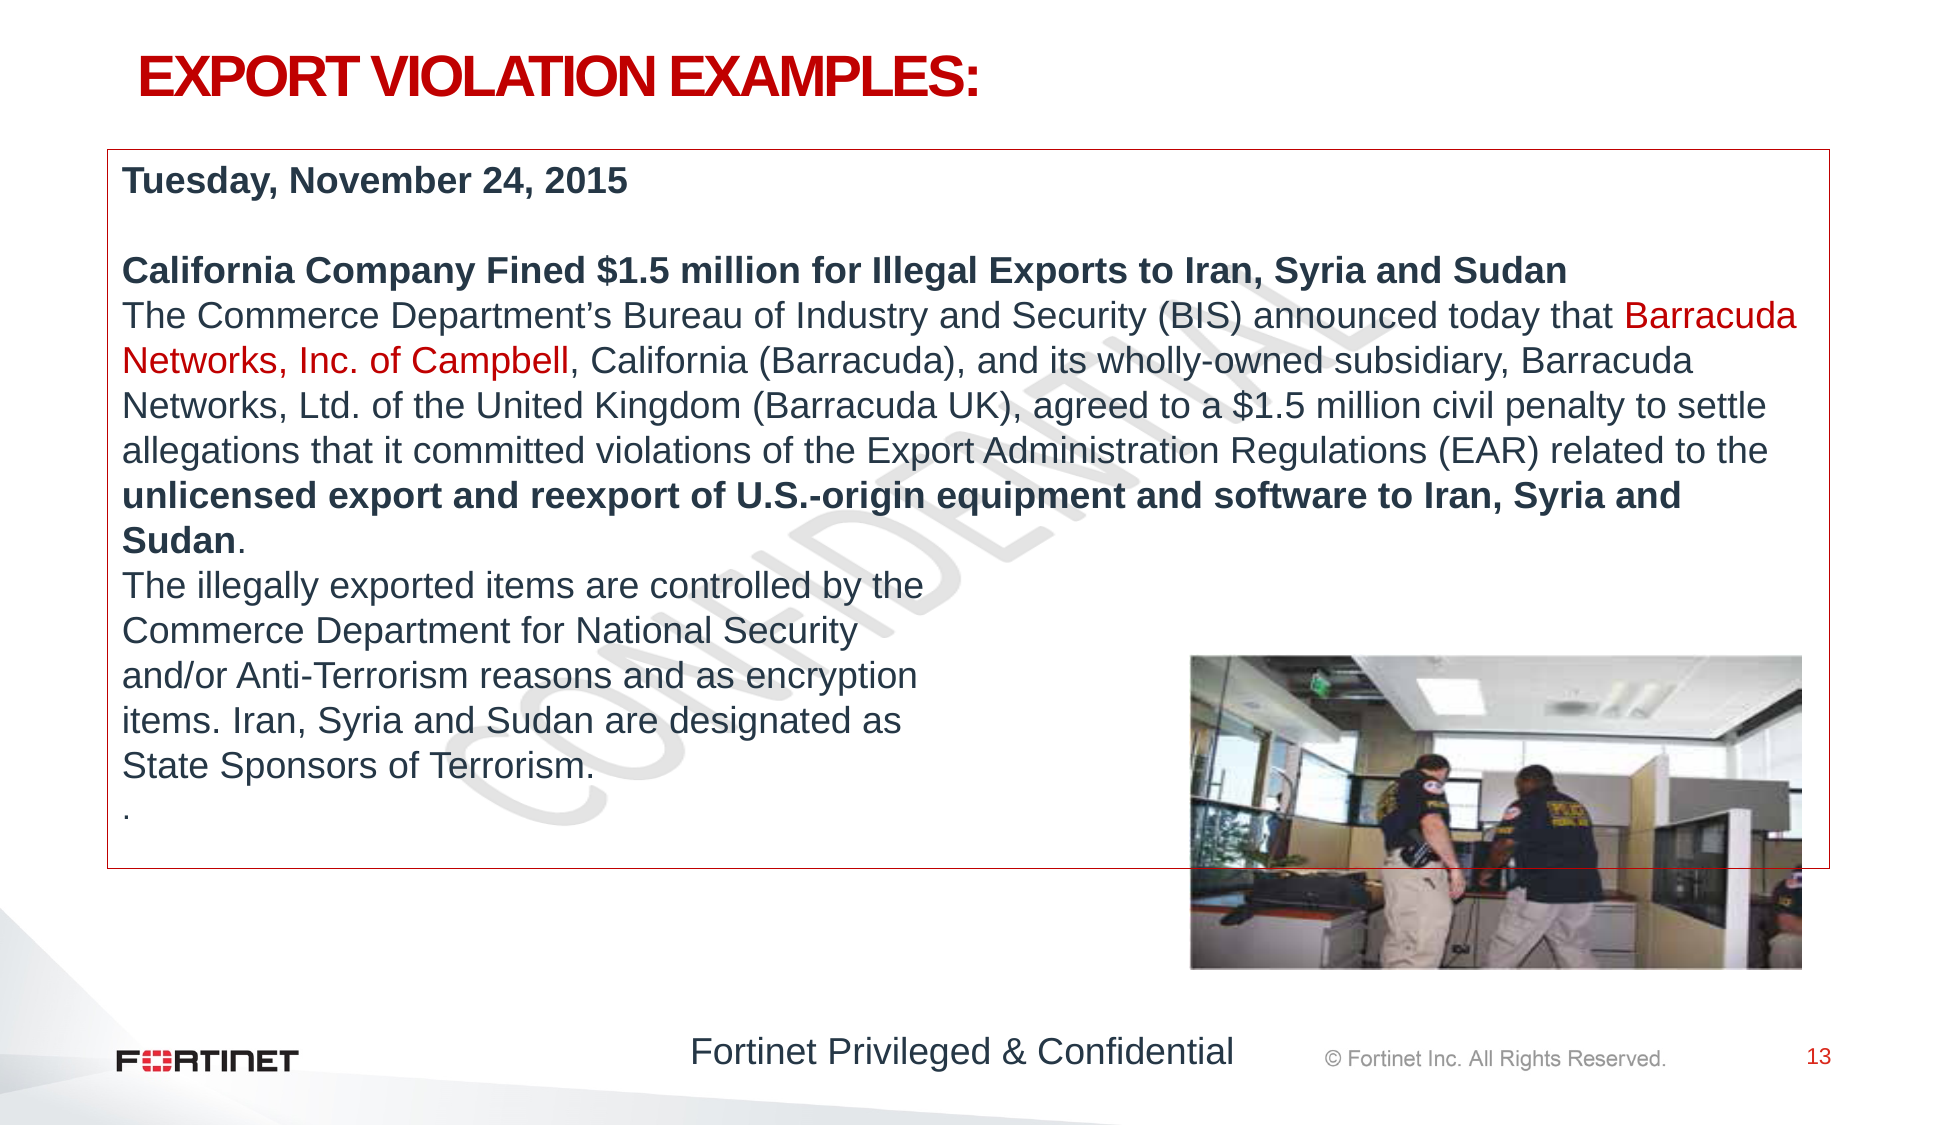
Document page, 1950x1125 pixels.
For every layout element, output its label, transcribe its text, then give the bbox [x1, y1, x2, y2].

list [1189, 654, 1802, 970]
text_box Fortinet Privileged & Confidential [622, 1022, 1303, 1081]
title EXPORT VIOLATION EXAMPLES: [122, 25, 1830, 131]
text_box Tuesday, November 24, 2015 California Company Fined $1.5 million for Illegal Exports to Iran, Syria and Sudan The Commerce Department’s Bureau of Industry and Security (BIS) announced today that Barracuda Networks, Inc. of Campbell, California (Barracuda), and its wholly-owned subsidiary, Barracuda Networks, Ltd. of the United Kingdom (Barracuda UK), agreed to a $1.5 million civil penalty to settle allegations that it committed violations of the Export Administration Regulations (EAR) related to the unlicensed export and reexport of U.S.-origin equipment and software to Iran, Syria and Sudan. The illegally exported items are controlled by the Commerce Department for National Security and/or Anti-Terrorism reasons and as encryption items. Iran, Syria and Sudan are designated as State Sponsors of Terrorism. . [107, 149, 1830, 869]
picture [0, 1, 1950, 1125]
